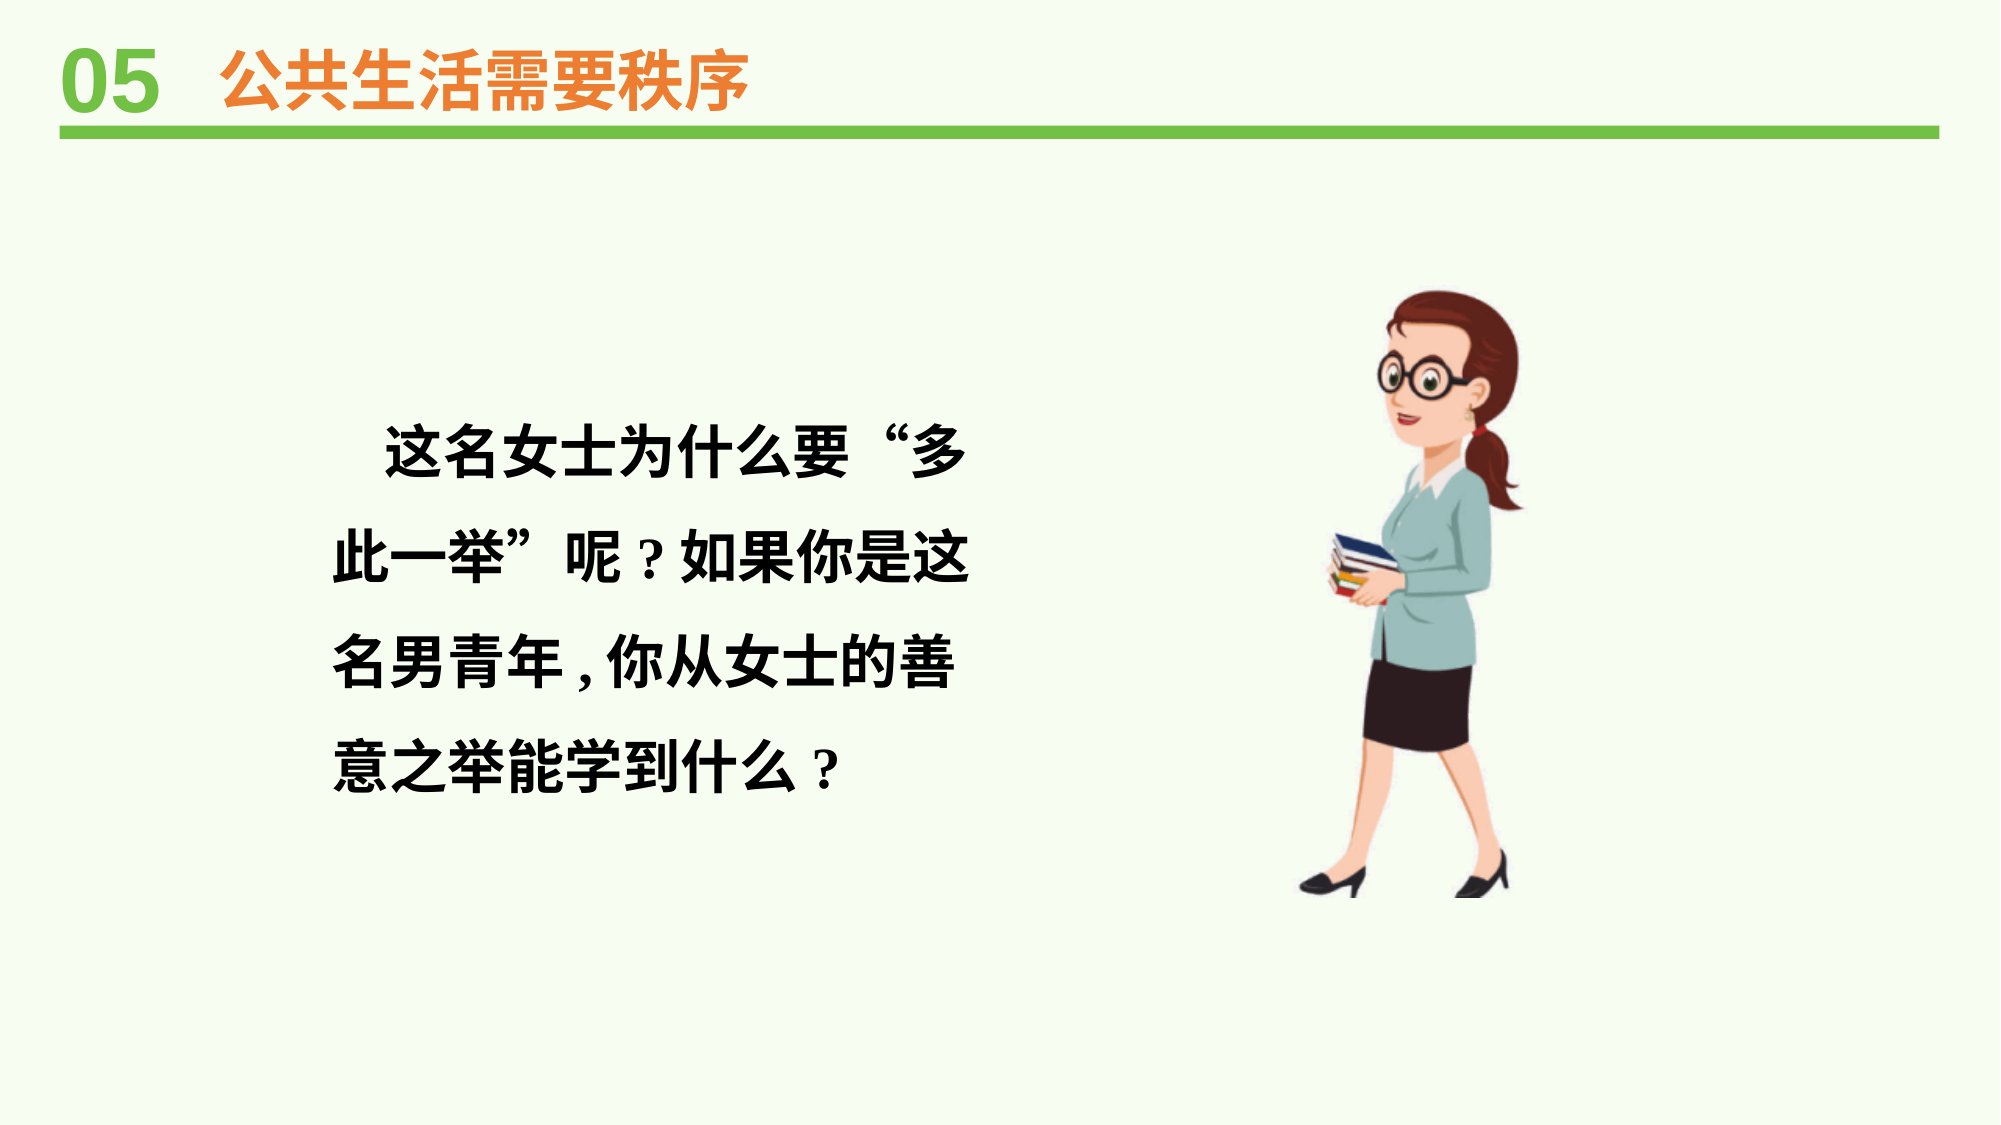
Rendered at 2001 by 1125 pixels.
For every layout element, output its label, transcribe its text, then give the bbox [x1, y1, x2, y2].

text_box 05 [59, 24, 161, 128]
text_box 公共生活需要秩序 [202, 31, 871, 127]
text_box 这名女士为什么要“多此一举”呢?如果你是这名男青年,你从女士的善意之举能学到什么? [316, 372, 1019, 808]
text_box [59, 125, 1940, 140]
picture [1244, 283, 1641, 898]
